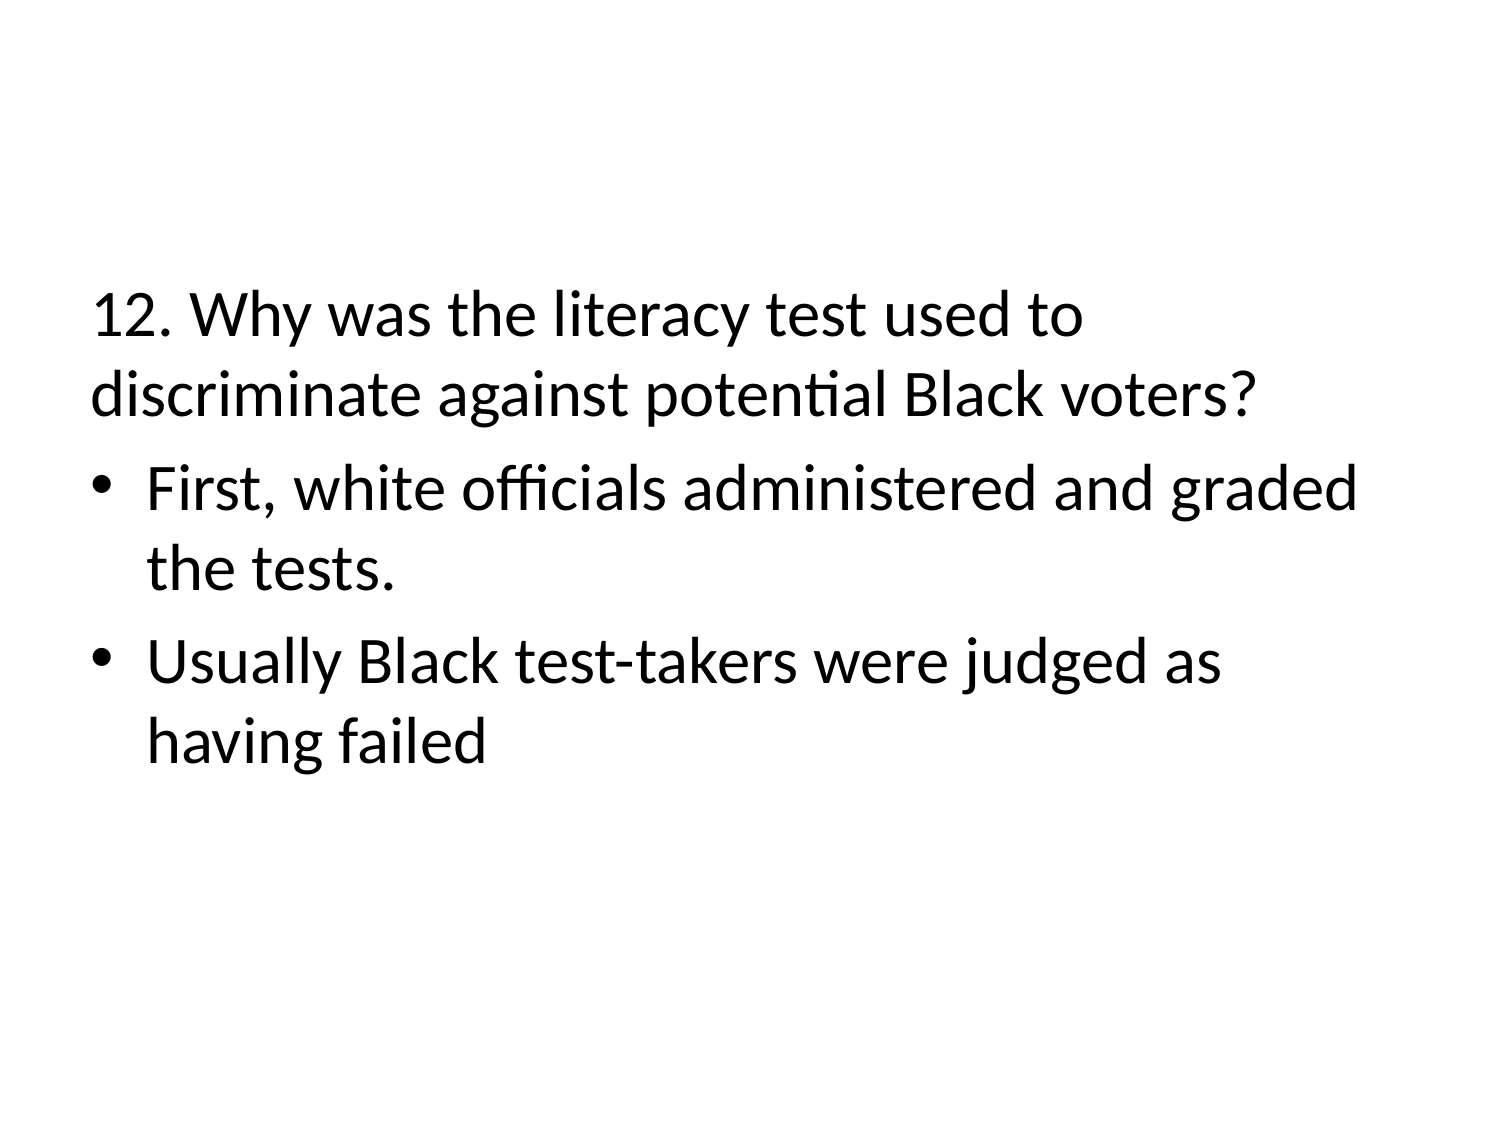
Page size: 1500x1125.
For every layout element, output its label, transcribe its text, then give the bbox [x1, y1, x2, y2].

list 12. Why was the literacy test used to discriminate against potential Black voters? First, white officials administered and graded the tests. Usually Black test-takers were judged as having failed [75, 262, 1425, 1005]
